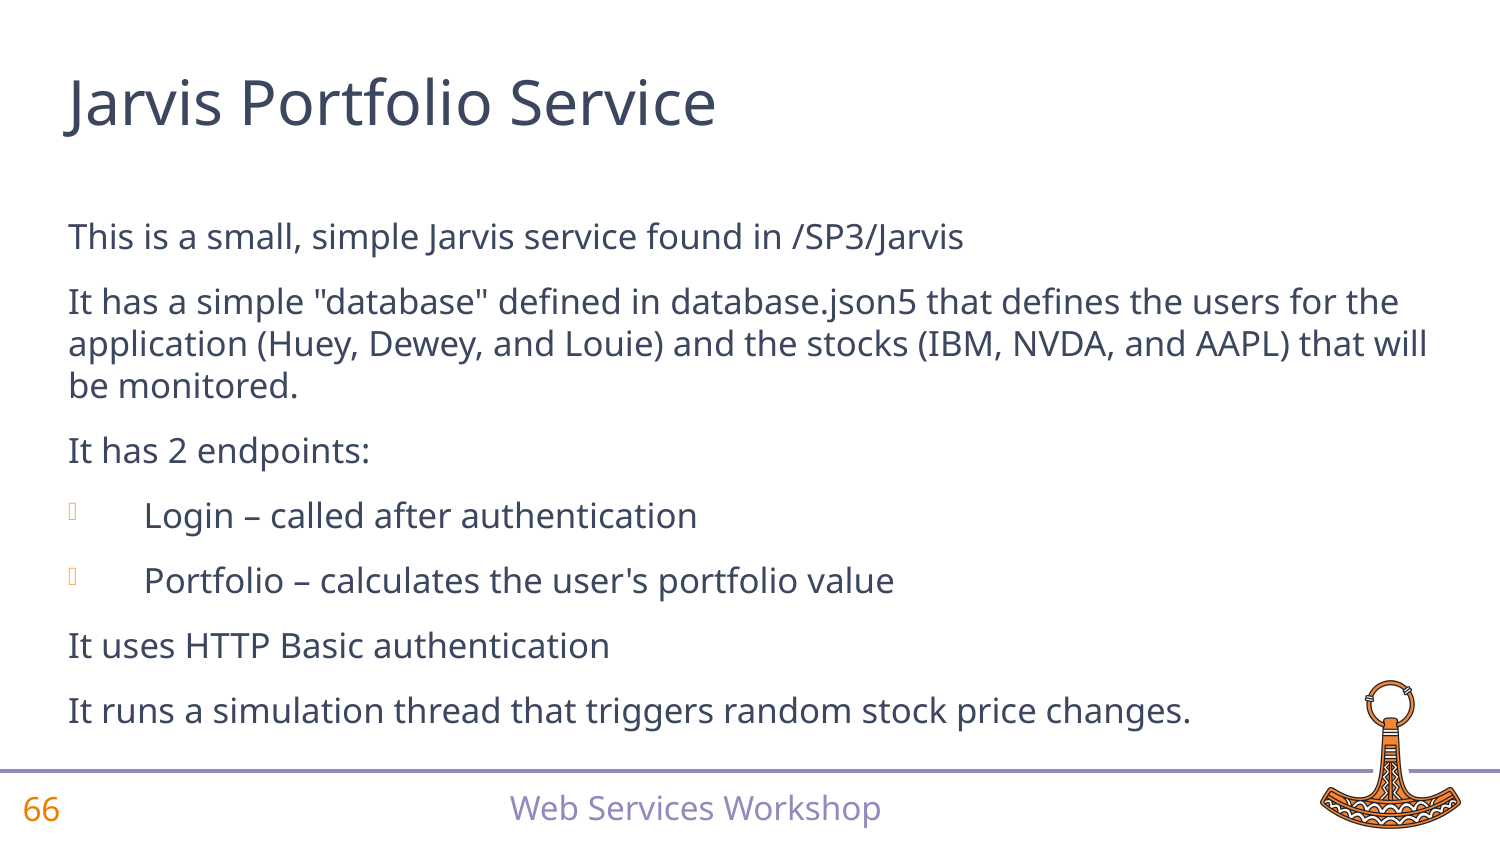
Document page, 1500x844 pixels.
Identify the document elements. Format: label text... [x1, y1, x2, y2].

picture [1320, 680, 1461, 829]
title Jarvis Portfolio Service [53, 43, 1203, 157]
list This is a small, simple Jarvis service found in /SP3/Jarvis It has a simple "database" defined in database.json5 that defines the users for the application (Huey, Dewey, and Louie) and the stocks (IBM, NVDA, and AAPL) that will be monitored. It has 2 endpoints: Login – called after authentication Portfolio – calculates the user's portfolio value It uses HTTP Basic authentication It runs a simulation thread that triggers random stock price changes. [53, 207, 1453, 740]
